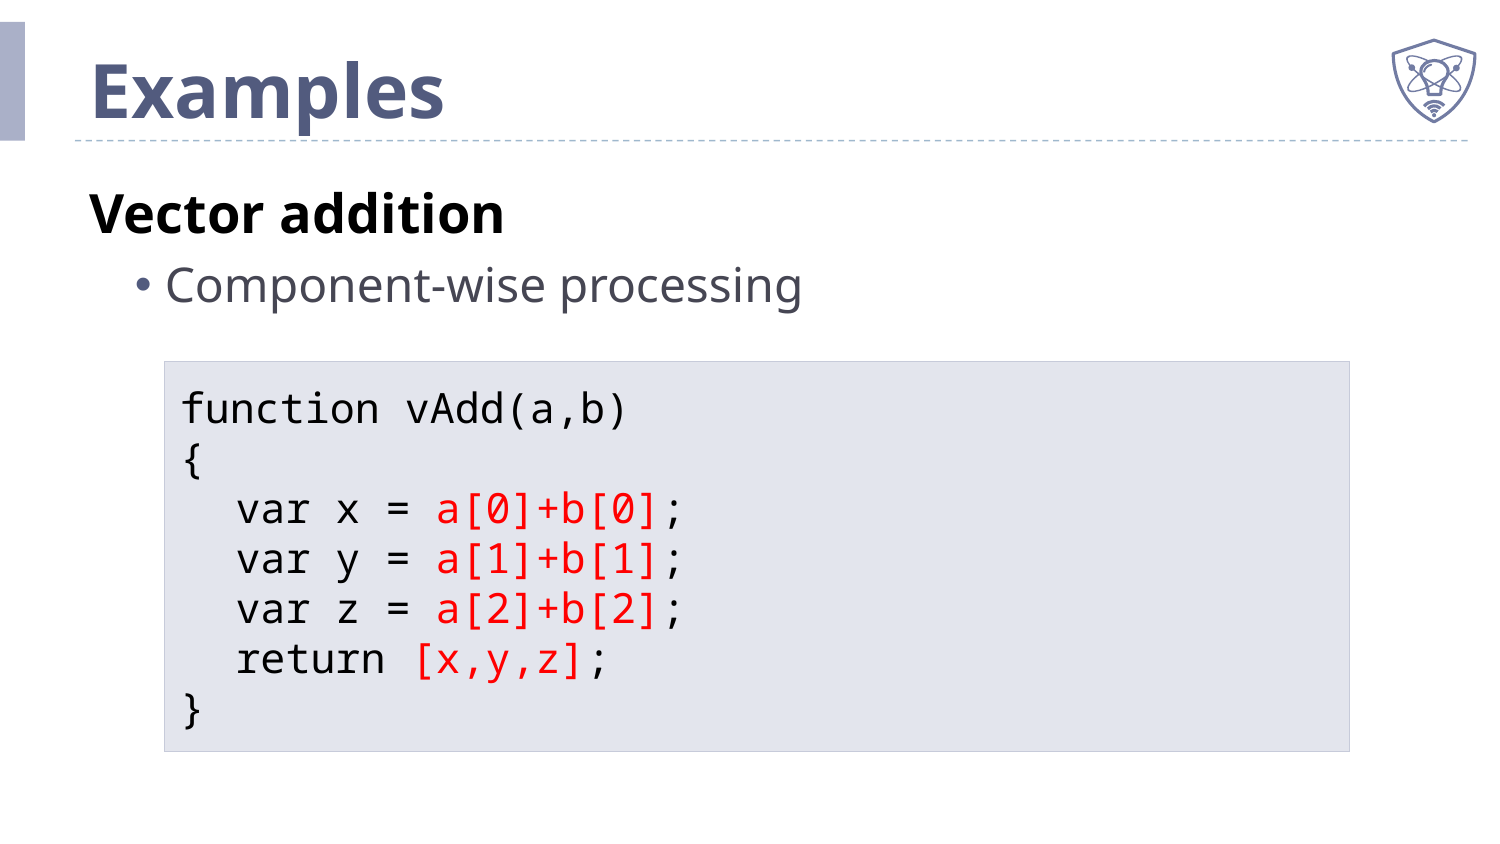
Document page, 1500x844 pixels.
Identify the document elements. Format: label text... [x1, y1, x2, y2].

text_box function vAdd(a,b) { var x = a[0]+b[0]; var y = a[1]+b[1]; var z = a[2]+b[2]; return [x,y,z]; } [164, 361, 1350, 752]
title Examples [75, 18, 1475, 141]
list Vector addition Component-wise processing [75, 171, 1475, 835]
